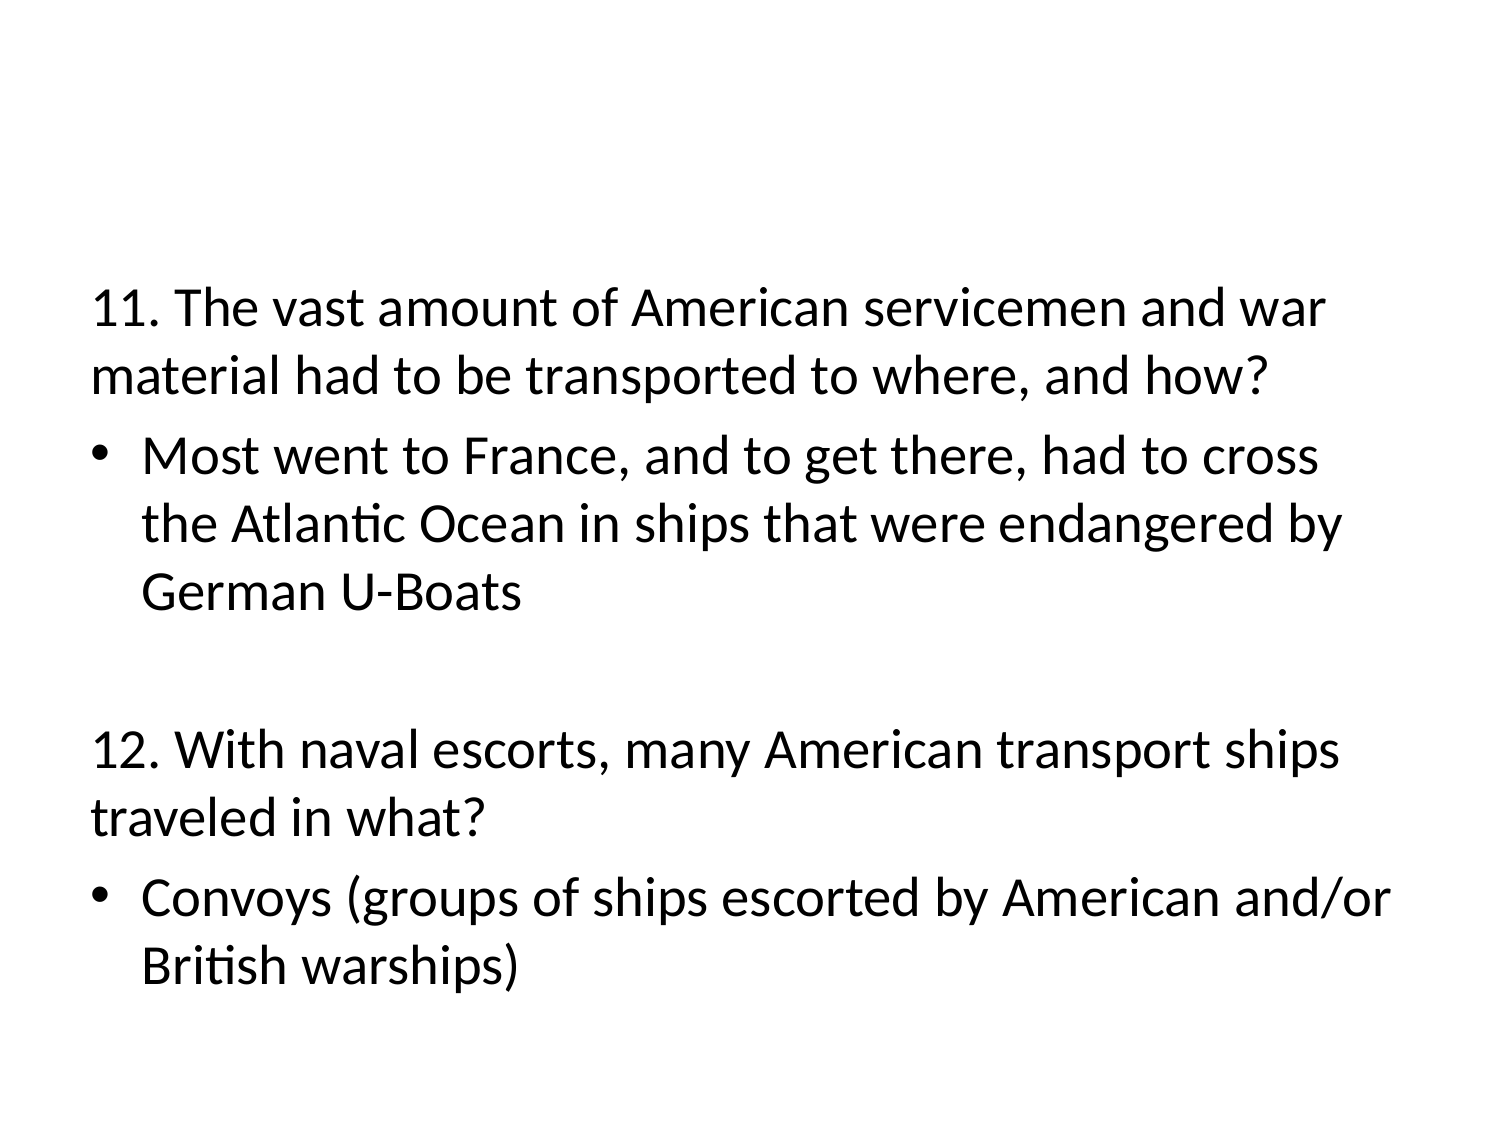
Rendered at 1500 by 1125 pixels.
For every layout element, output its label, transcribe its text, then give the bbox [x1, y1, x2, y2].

list 11. The vast amount of American servicemen and war material had to be transported to where, and how? Most went to France, and to get there, had to cross the Atlantic Ocean in ships that were endangered by German U-Boats 12. With naval escorts, many American transport ships traveled in what? Convoys (groups of ships escorted by American and/or British warships) [75, 262, 1425, 1005]
